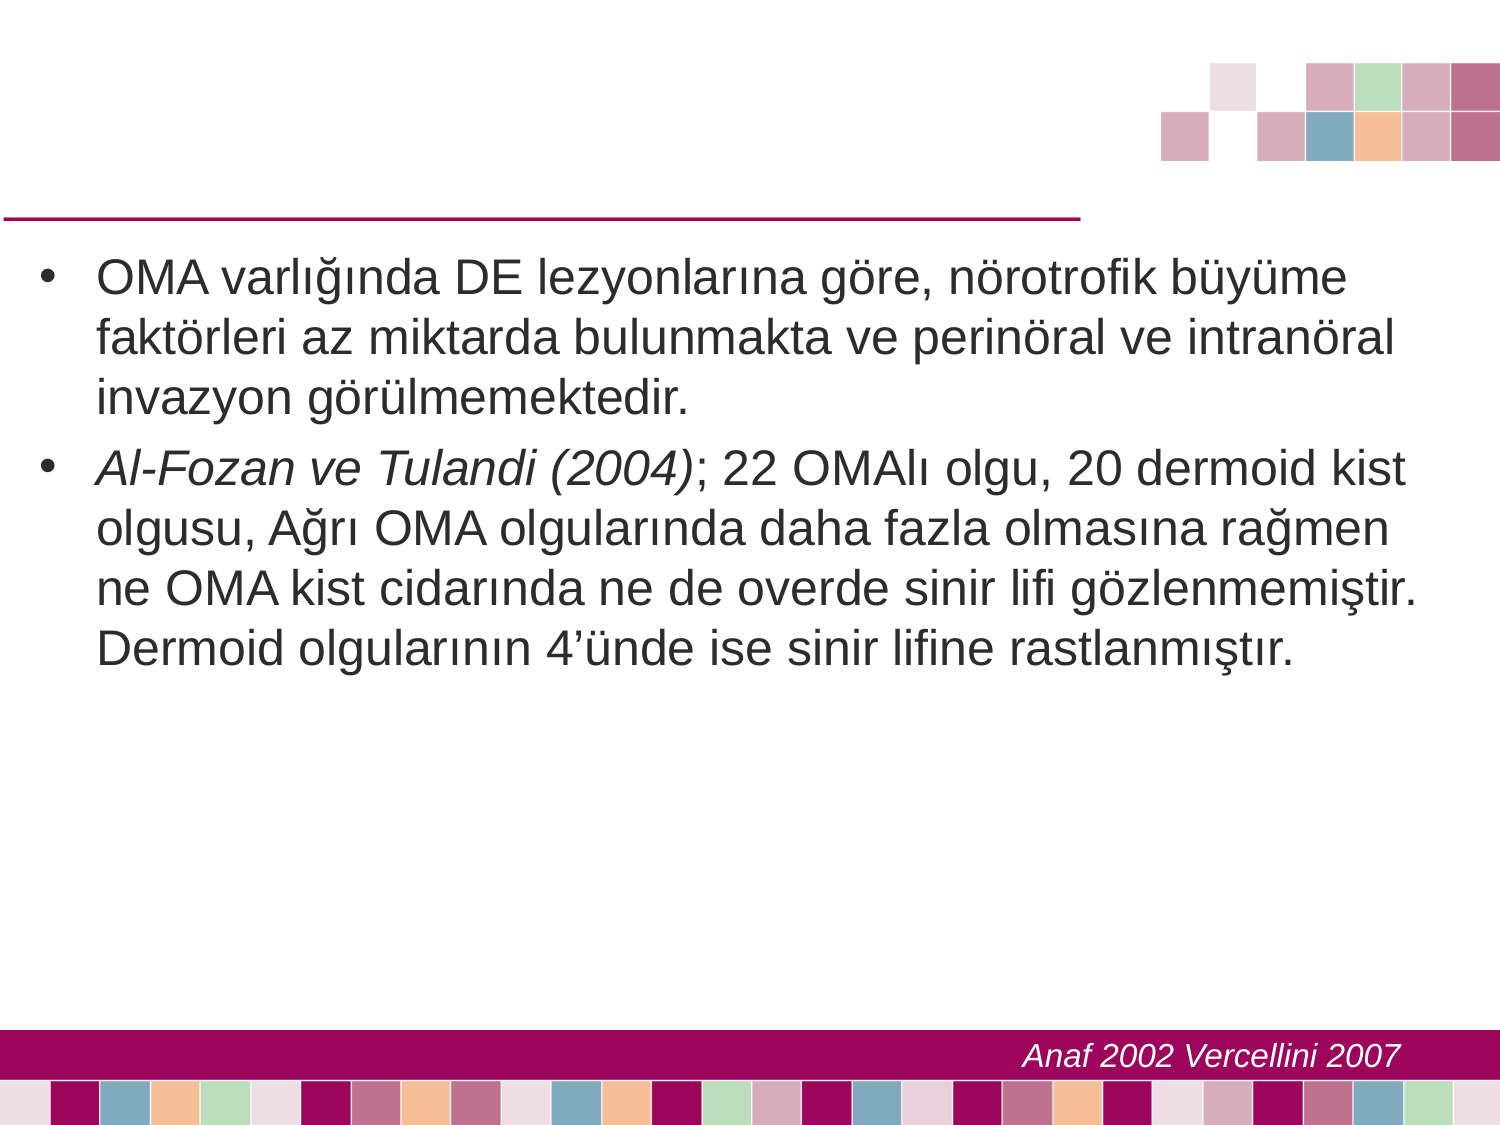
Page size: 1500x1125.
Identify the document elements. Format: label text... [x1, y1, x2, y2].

list OMA varlığında DE lezyonlarına göre, nörotrofik büyüme faktörleri az miktarda bulunmakta ve perinöral ve intranöral invazyon görülmemektedir. Al-Fozan ve Tulandi (2004); 22 OMAlı olgu, 20 dermoid kist olgusu, Ağrı OMA olgularında daha fazla olmasına rağmen ne OMA kist cidarında ne de overde sinir lifi gözlenmemiştir. Dermoid olgularının 4’ünde ise sinir lifine rastlanmıştır. [24, 237, 1476, 1013]
text_box Anaf 2002 Vercellini 2007 [1007, 1026, 1417, 1082]
picture [0, 212, 1088, 227]
picture [0, 1030, 1500, 1125]
picture [1149, 62, 1500, 161]
